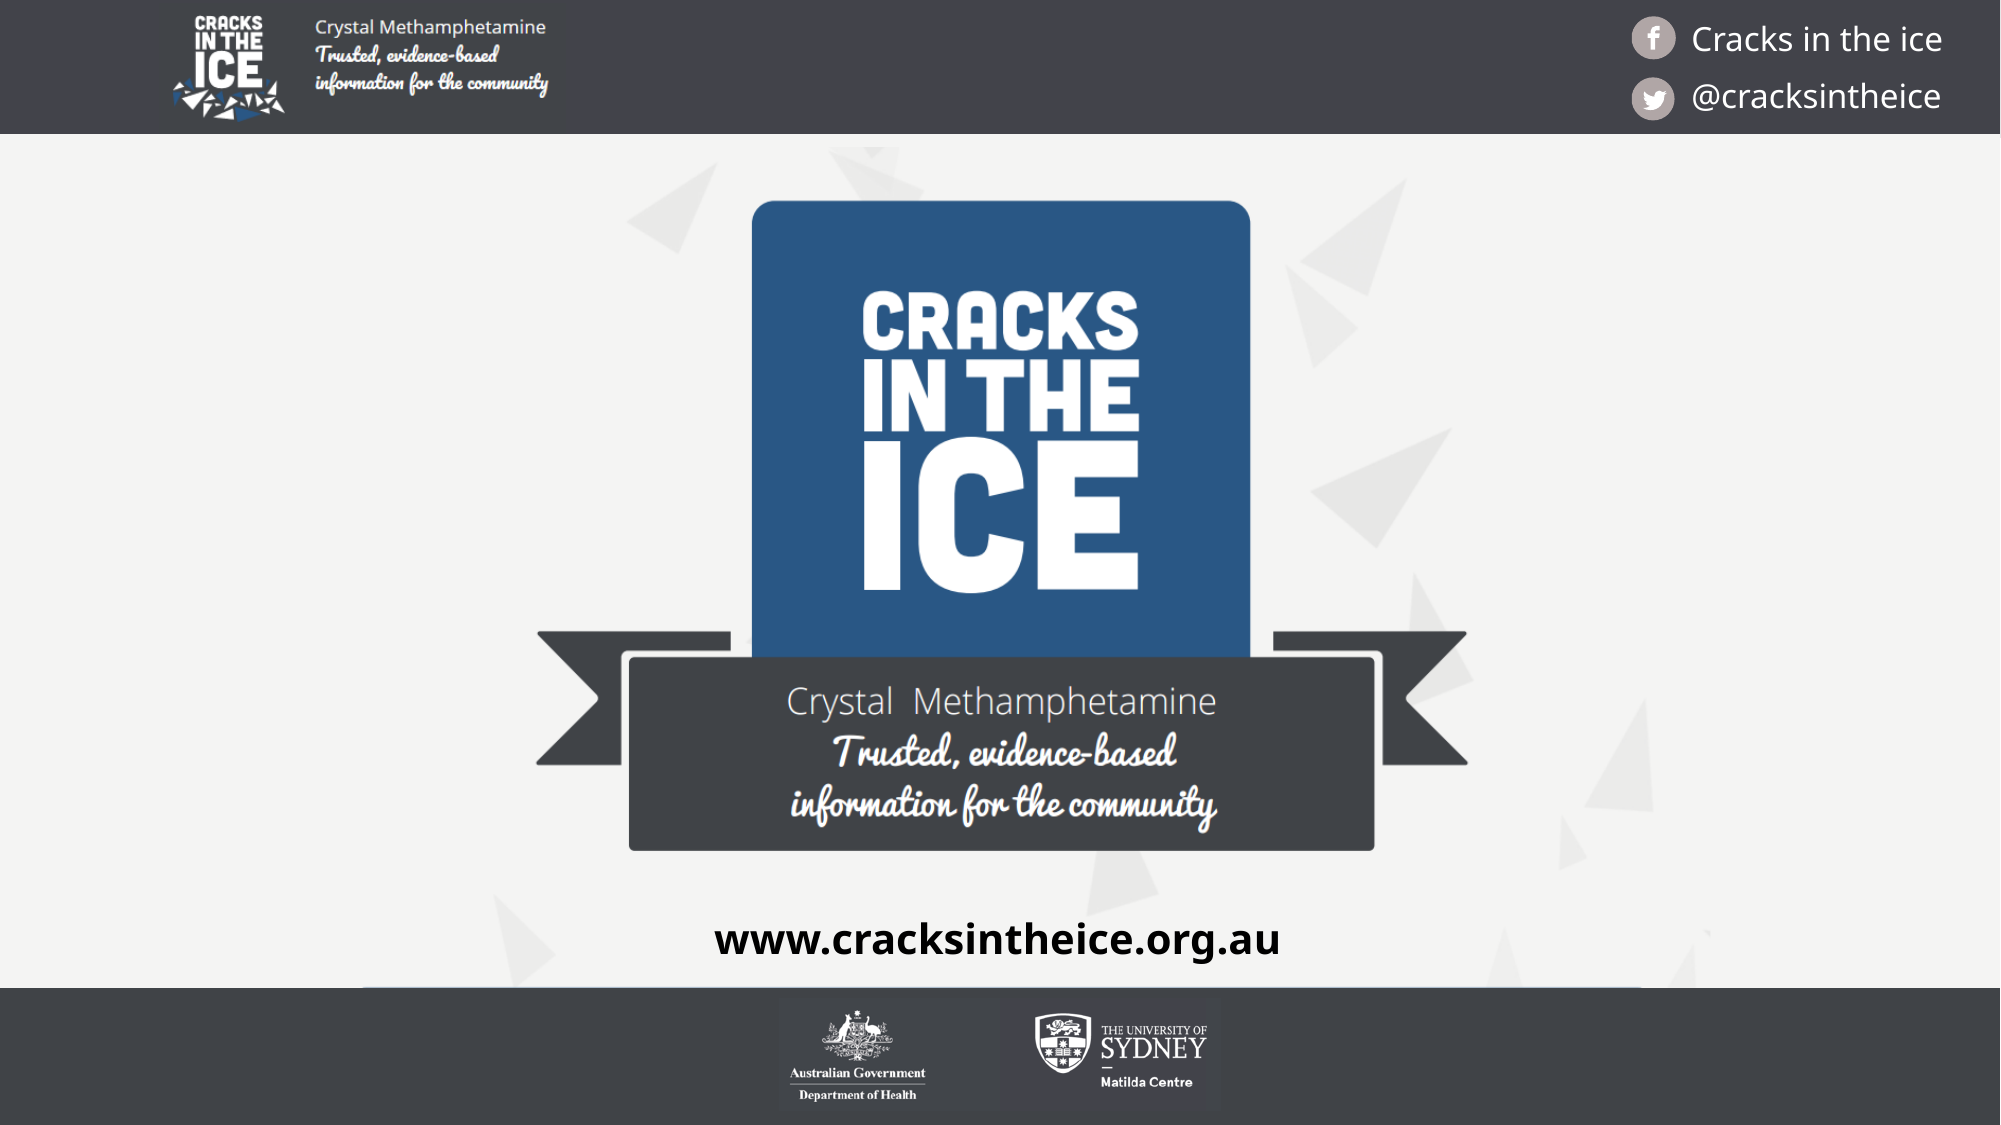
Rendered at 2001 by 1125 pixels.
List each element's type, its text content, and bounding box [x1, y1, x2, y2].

picture [779, 998, 1221, 1111]
picture [1631, 77, 1675, 121]
text_box @cracksintheice [1676, 68, 1958, 123]
picture [1631, 16, 1676, 60]
picture [0, 3, 2000, 988]
text_box Cracks in the ice [1676, 11, 1959, 66]
